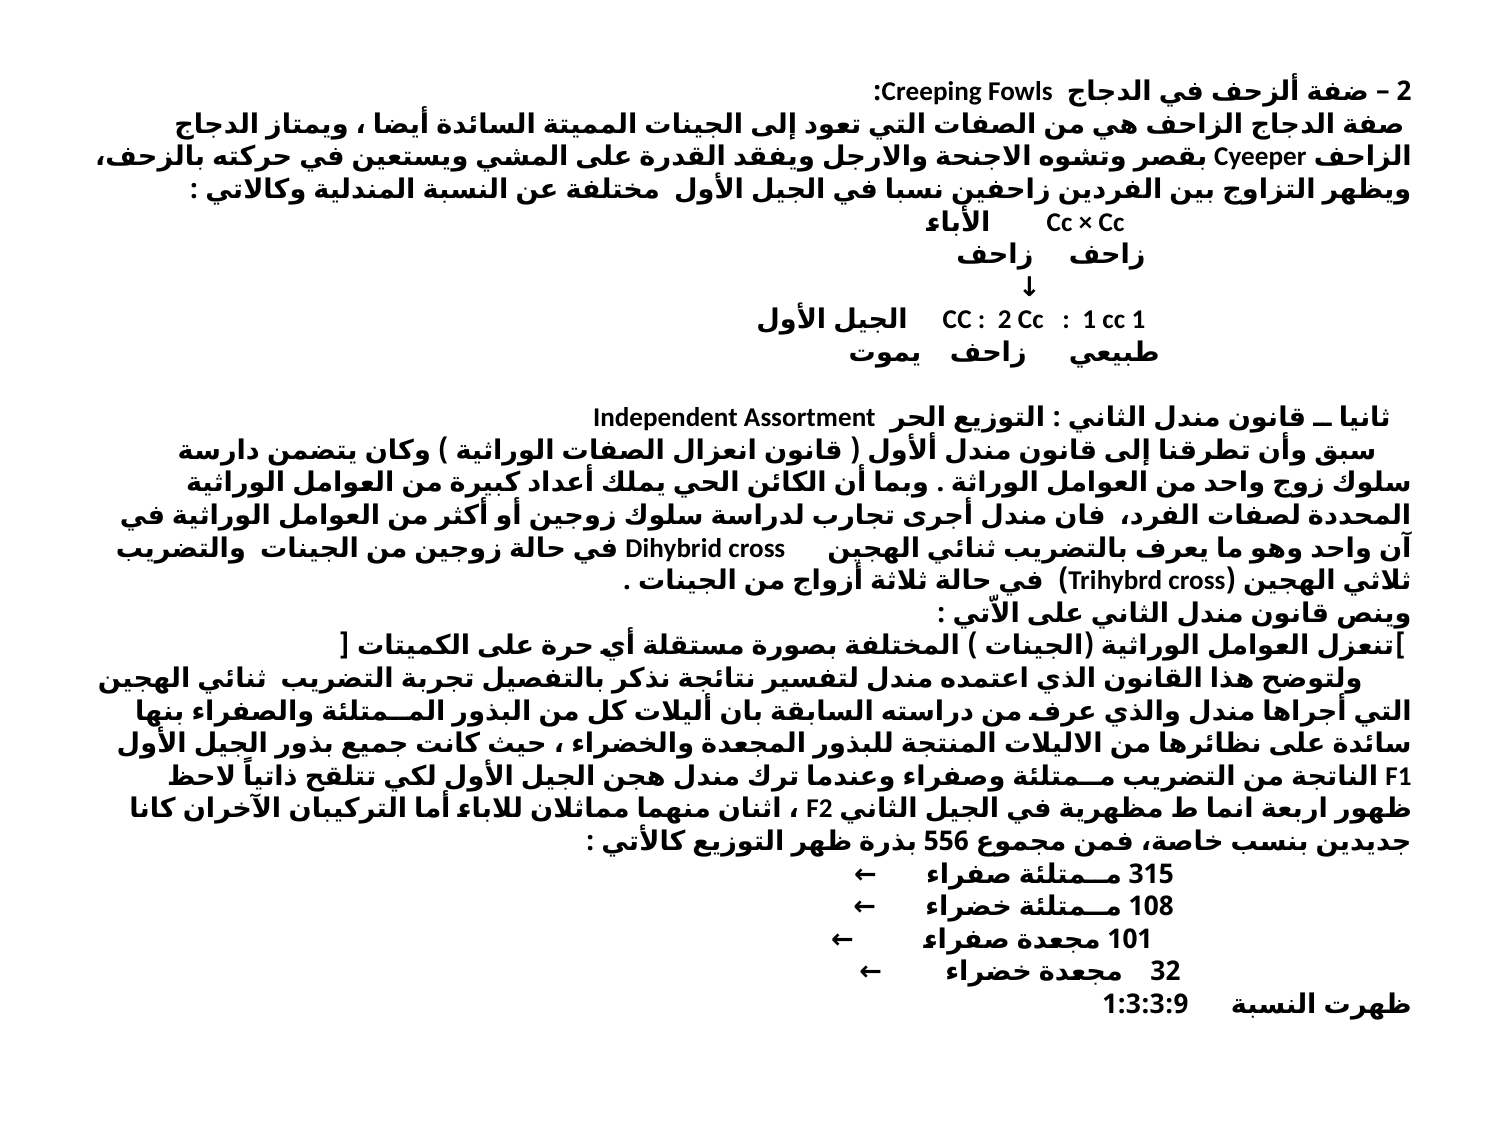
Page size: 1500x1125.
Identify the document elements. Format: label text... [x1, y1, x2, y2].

title 2 – ضفة ألزحف في الدجاج Creeping Fowls: صفة الدجاج الزاحف هي من الصفات التي تعود إلى الجينات المميتة السائدة أيضا ، ويمتاز الدجاج الزاحف Cyeeper بقصر وتشوه الاجنحة والارجل ويفقد القدرة على المشي ويستعين في حركته بالزحف، ويظهر التزاوج بين الفردين زاحفين نسبا في الجيل الأول مختلفة عن النسبة المندلية وكالاتي : Cc × Cc الأباء زاحف زاحف ↓ CC : 2 Cc : 1 cc 1 الجيل الأول طبيعي زاحف يموت ثانيا ــ قانون مندل الثاني : التوزيع الحر Independent Assortment سبق وأن تطرقنا إلى قانون مندل ألأول ( قانون انعزال الصفات الوراثية ) وكان يتضمن دارسة سلوك زوج واحد من العوامل الوراثة . وبما أن الكائن الحي يملك أعداد كبيرة من العوامل الوراثية المحددة لصفات الفرد، فان مندل أجرى تجارب لدراسة سلوك زوجين أو أكثر من العوامل الوراثية في آن واحد وهو ما يعرف بالتضريب ثنائي الهجين Dihybrid cross في حالة زوجين من الجينات والتضريب ثلاثي الهجين (Trihybrd cross) في حالة ثلاثة أزواج من الجينات . وينص قانون مندل الثاني على الاّتي : ]تنعزل العوامل الوراثية (الجينات ) المختلفة بصورة مستقلة أي حرة على الكميتات [ ولتوضح هذا القانون الذي اعتمده مندل لتفسير نتائجة نذكر بالتفصيل تجربة التضريب ثنائي الهجين التي أجراها مندل والذي عرف من دراسته السابقة بان أليلات كل من البذور المــمتلئة والصفراء بنها سائدة على نظائرها من الاليلات المنتجة للبذور المجعدة والخضراء ، حيث كانت جميع بذور الجيل الأول F1 الناتجة من التضريب مــمتلئة وصفراء وعندما ترك مندل هجن الجيل الأول لكي تتلقح ذاتياً لاحظ ظهور اربعة انما ط مظهرية في الجيل الثاني F2 ، اثنان منهما مماثلان للاباء أما التركيبان الآخران كانا جديدين بنسب خاصة، فمن مجموع 556 بذرة ظهر التوزيع كالأتي : 315 مــمتلئة صفراء ← 108 مــمتلئة خضراء ← 101 مجعدة صفراء ← 32 مجعدة خضراء ← ظهرت النسبة 1:3:3:9 [76, 54, 1427, 1071]
